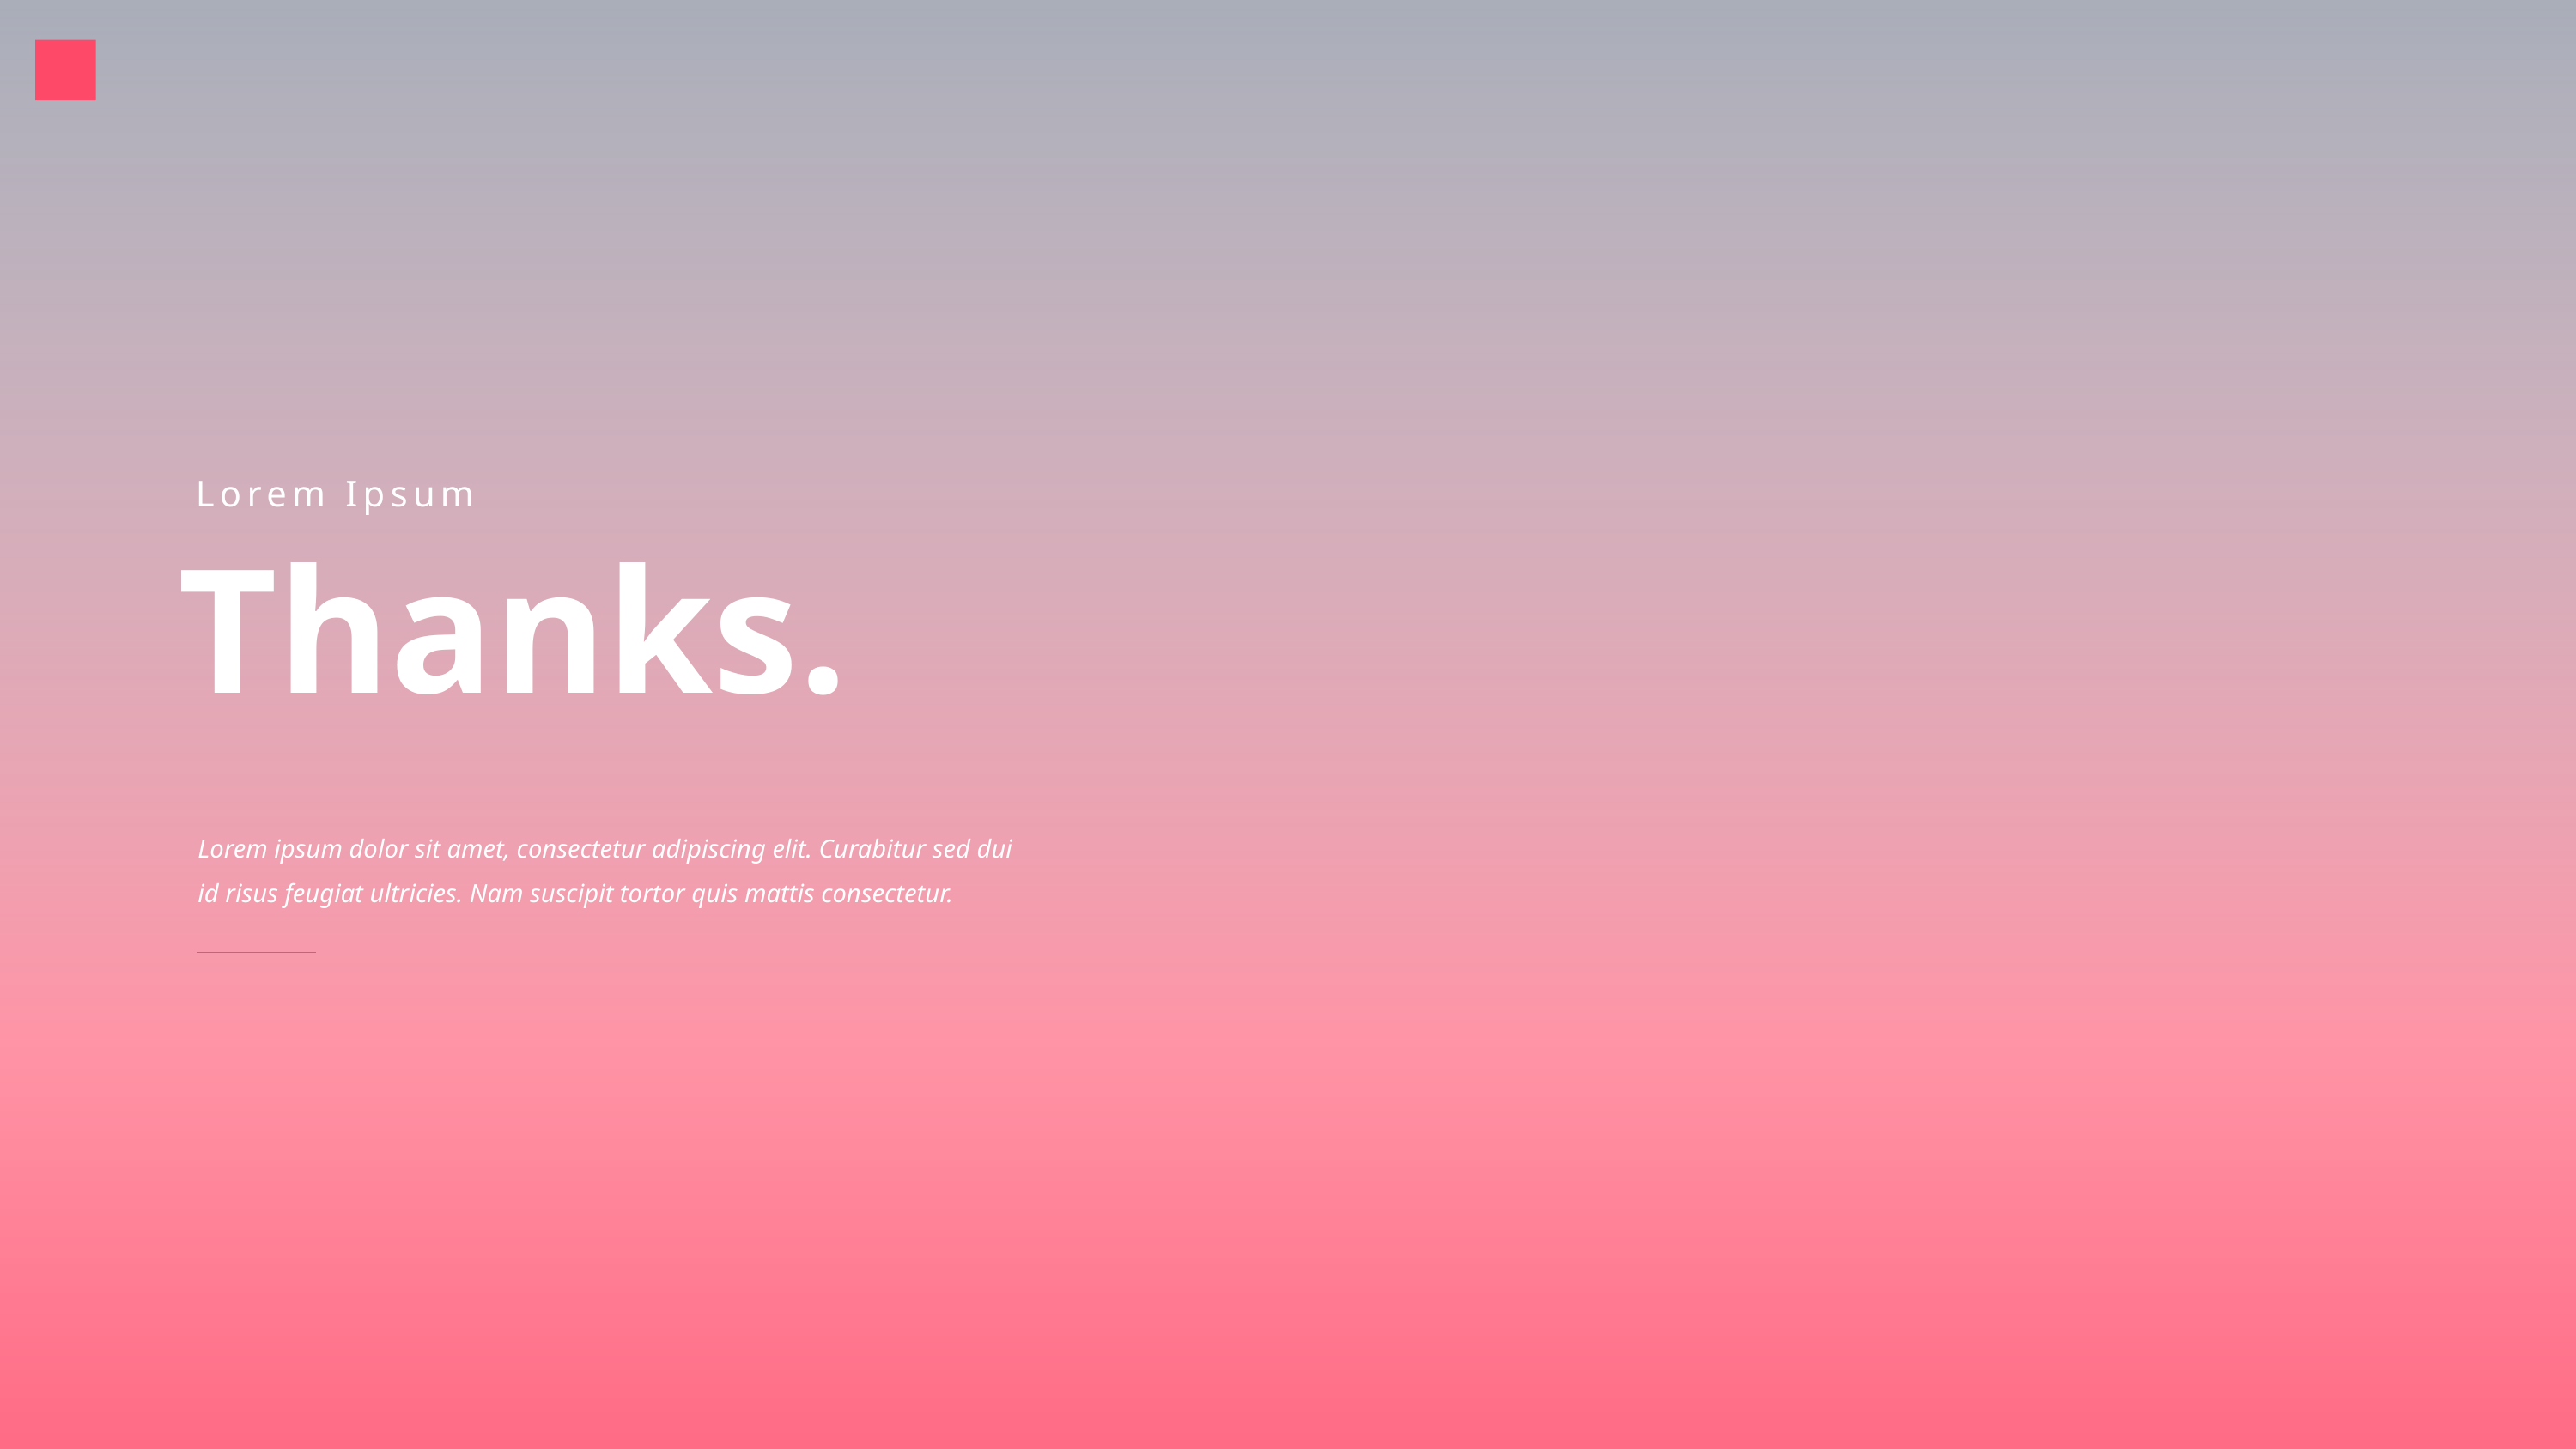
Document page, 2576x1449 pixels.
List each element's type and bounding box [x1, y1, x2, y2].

text_box [0, 0, 2576, 1449]
